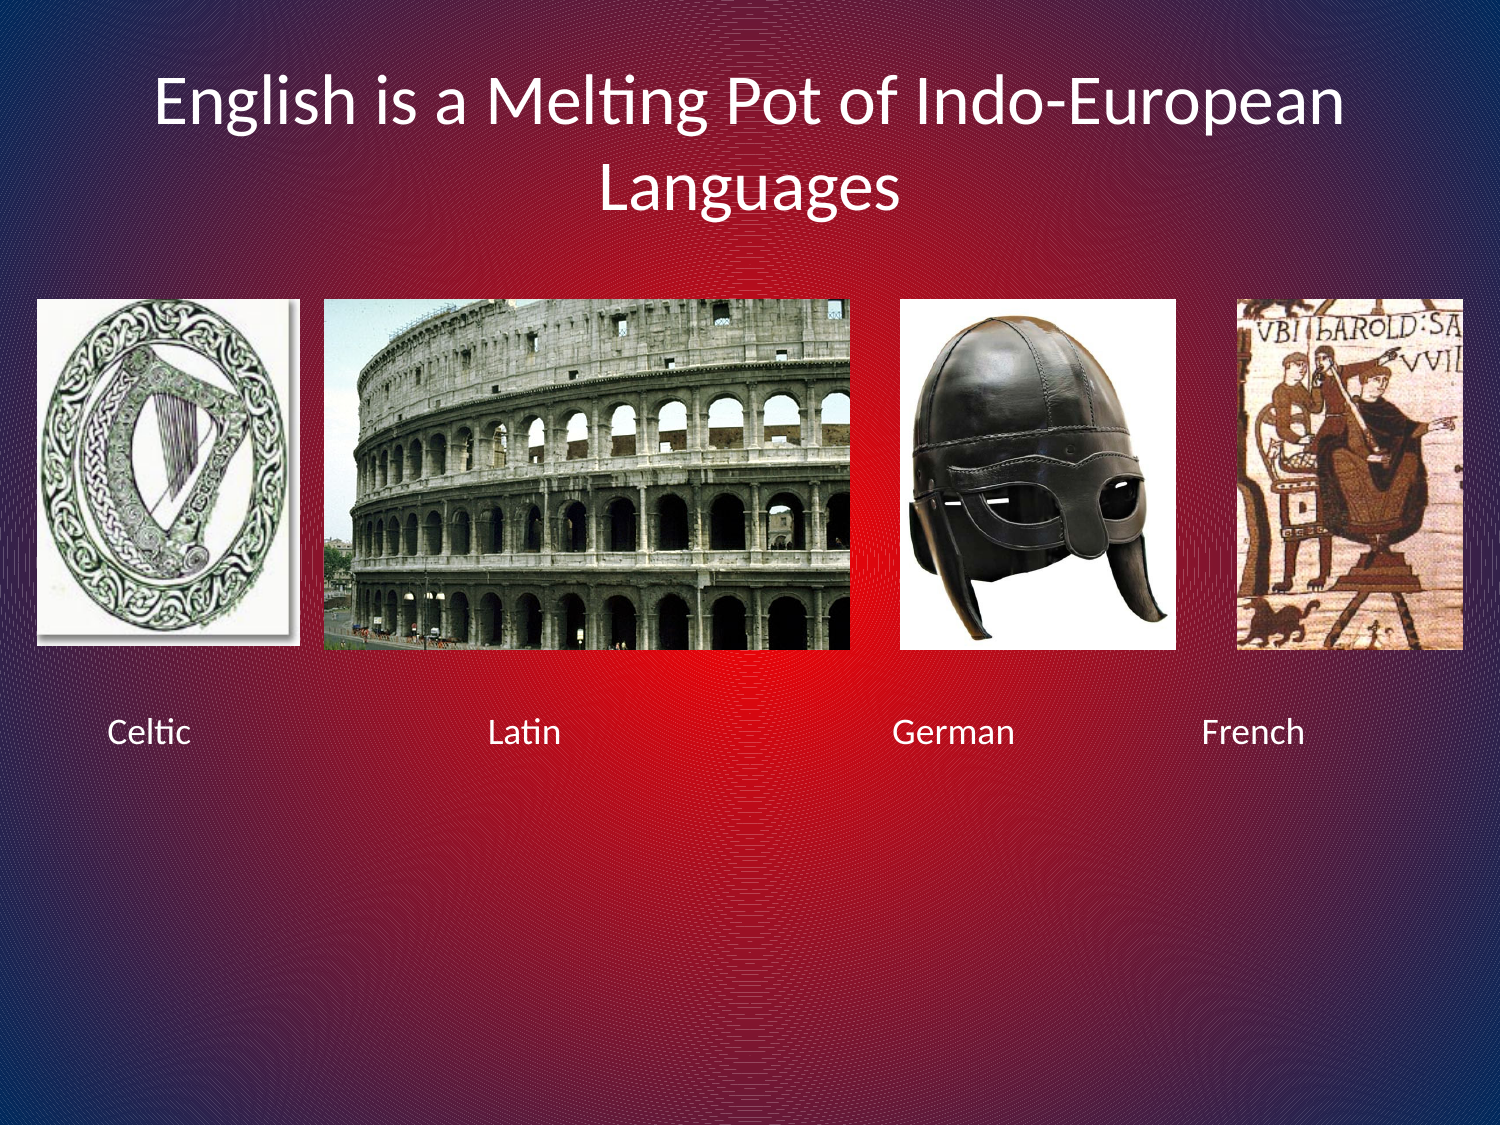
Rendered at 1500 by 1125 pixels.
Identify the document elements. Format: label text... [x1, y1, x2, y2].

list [1237, 299, 1464, 651]
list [37, 299, 301, 646]
title English is a Melting Pot of Indo-European Languages [75, 45, 1425, 233]
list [899, 299, 1177, 651]
text_box Celtic Latin German French [49, 699, 1475, 760]
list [324, 299, 851, 651]
